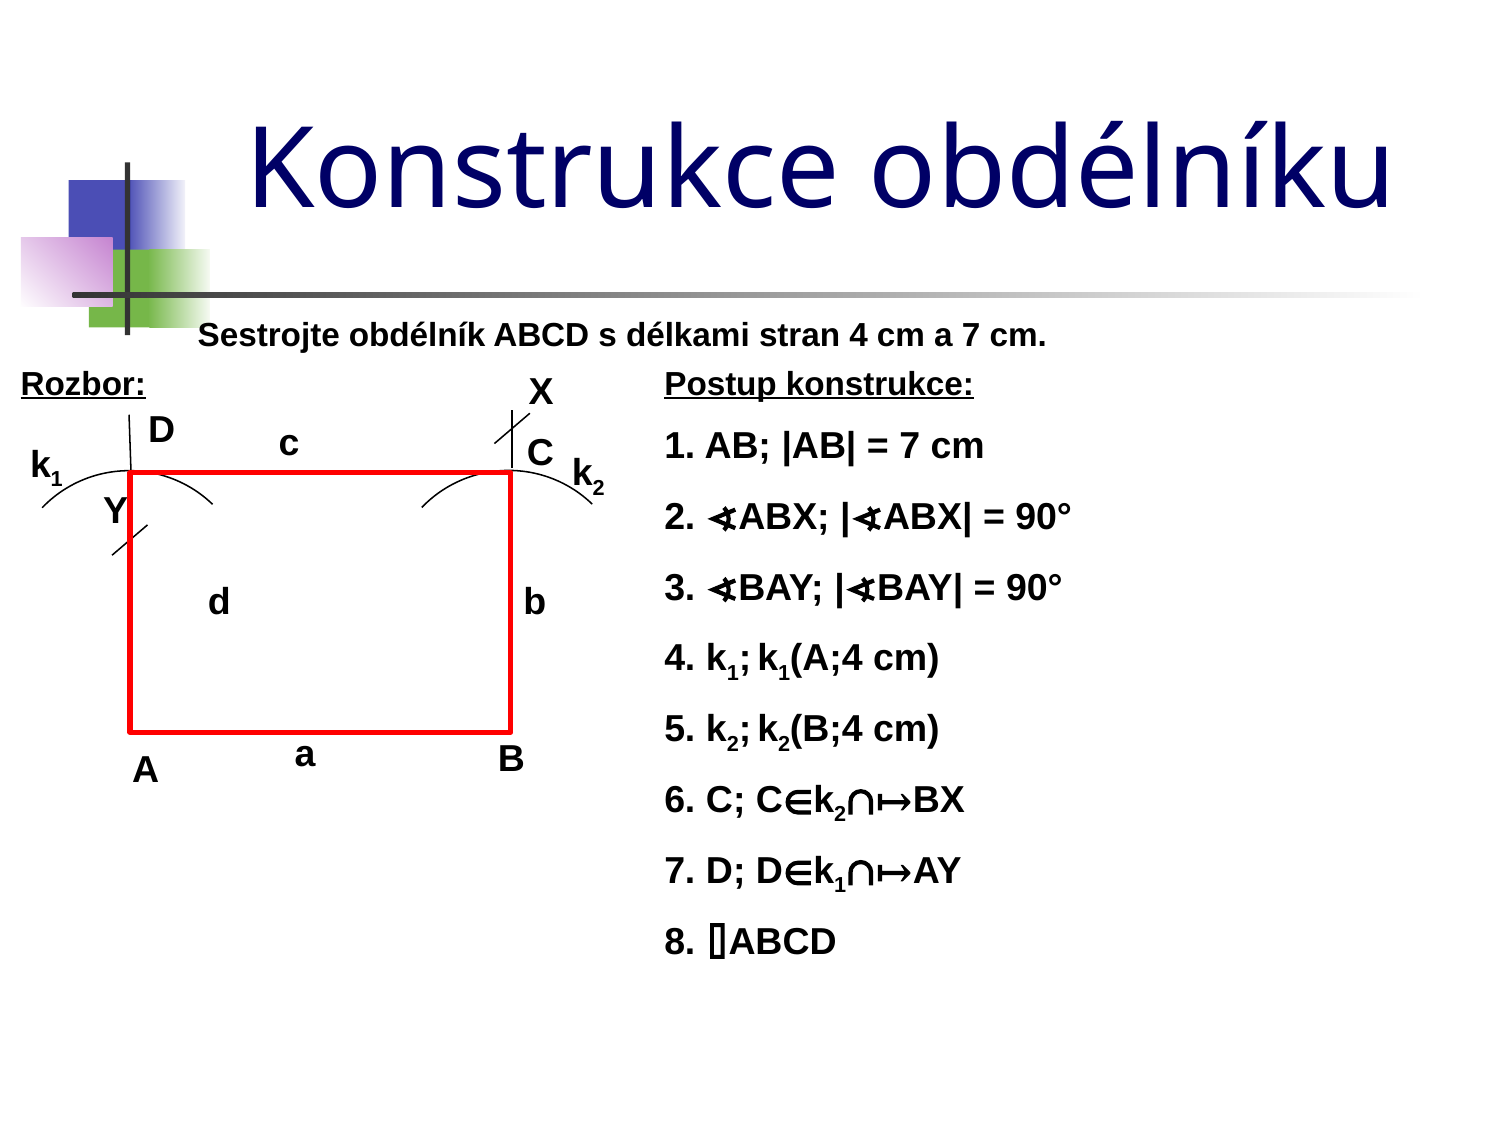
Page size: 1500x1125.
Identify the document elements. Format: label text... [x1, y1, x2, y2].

text_box Konstrukce obdélníku [171, 42, 1471, 283]
text_box [129, 472, 511, 733]
text_box k2 [557, 440, 631, 507]
text_box 5. k2; k2(B;4 cm) [649, 696, 1003, 763]
text_box Sestrojte obdélník ABCD s délkami stran 4 cm a 7 cm. [182, 305, 1105, 361]
text_box 3. ∢BAY; |∢BAY| = 90° [649, 555, 1339, 615]
text_box 1. AB; |AB| = 7 cm [649, 413, 1339, 474]
text_box 2. ∢ABX; |∢ABX| = 90° [649, 484, 1339, 544]
text_box 6. C; C∈k2∩↦BX [649, 767, 1003, 834]
text_box D [133, 398, 205, 458]
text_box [494, 413, 509, 444]
text_box c [264, 410, 335, 471]
text_box 8. ⌷ABCD [649, 909, 995, 970]
text_box 7. D; D∈k1∩↦AY [649, 838, 1003, 905]
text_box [514, 413, 531, 444]
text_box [111, 524, 148, 556]
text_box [128, 414, 132, 474]
text_box B [483, 726, 554, 787]
text_box k1 [15, 432, 89, 499]
text_box [511, 470, 590, 589]
text_box [42, 470, 129, 592]
text_box Postup konstrukce: [649, 361, 997, 409]
text_box A [117, 737, 189, 798]
text_box a [279, 733, 351, 782]
text_box b [511, 569, 580, 629]
text_box 4. k1; k1(A;4 cm) [649, 625, 1003, 692]
text_box C [515, 420, 583, 480]
text_box Rozbor: [5, 354, 173, 409]
text_box X [513, 359, 585, 420]
